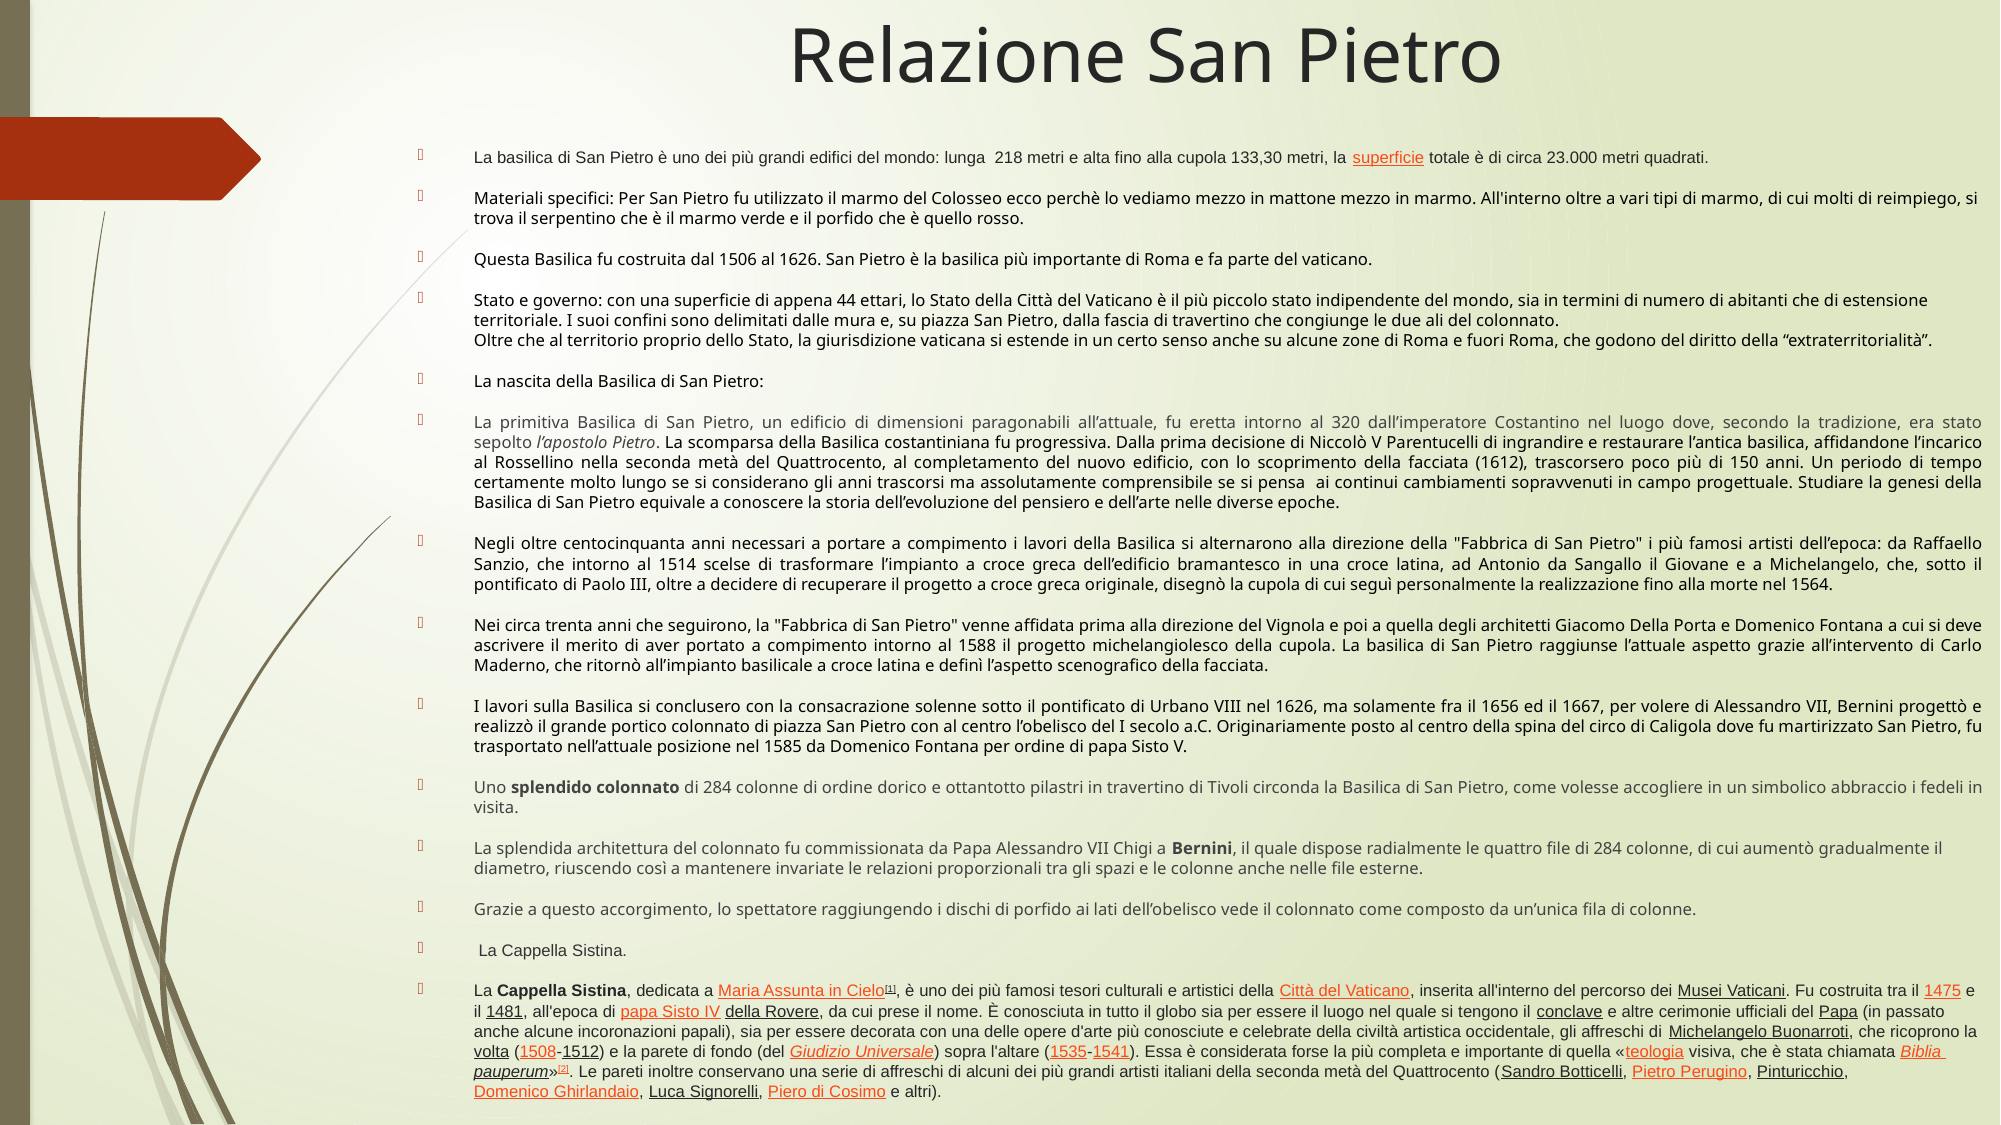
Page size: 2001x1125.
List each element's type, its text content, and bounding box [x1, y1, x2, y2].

title Relazione San Pietro [425, 0, 1888, 122]
list La basilica di San Pietro è uno dei più grandi edifici del mondo: lunga 218 metri e alta fino alla cupola 133,30 metri, la superficie totale è di circa 23.000 metri quadrati. Materiali specifici: Per San Pietro fu utilizzato il marmo del Colosseo ecco perchè lo vediamo mezzo in mattone mezzo in marmo. All'interno oltre a vari tipi di marmo, di cui molti di reimpiego, si trova il serpentino che è il marmo verde e il porfido che è quello rosso. Questa Basilica fu costruita dal 1506 al 1626. San Pietro è la basilica più importante di Roma e fa parte del vaticano. Stato e governo: con una superficie di appena 44 ettari, lo Stato della Città del Vaticano è il più piccolo stato indipendente del mondo, sia in termini di numero di abitanti che di estensione territoriale. I suoi confini sono delimitati dalle mura e, su piazza San Pietro, dalla fascia di travertino che congiunge le due ali del colonnato. Oltre che al territorio proprio dello Stato, la giurisdizione vaticana si estende in un certo senso anche su alcune zone di Roma e fuori Roma, che godono del diritto della “extraterritorialità”. La nascita della Basilica di San Pietro: La primitiva Basilica di San Pietro, un edificio di dimensioni paragonabili all’attuale, fu eretta intorno al 320 dall’imperatore Costantino nel luogo dove, secondo la tradizione, era stato sepolto l’apostolo Pietro. La scomparsa della Basilica costantiniana fu progressiva. Dalla prima decisione di Niccolò V Parentucelli di ingrandire e restaurare l’antica basilica, affidandone l’incarico al Rossellino nella seconda metà del Quattrocento, al completamento del nuovo edificio, con lo scoprimento della facciata (1612), trascorsero poco più di 150 anni. Un periodo di tempo certamente molto lungo se si considerano gli anni trascorsi ma assolutamente comprensibile se si pensa ai continui cambiamenti sopravvenuti in campo progettuale. Studiare la genesi della Basilica di San Pietro equivale a conoscere la storia dell’evoluzione del pensiero e dell’arte nelle diverse epoche. Negli oltre centocinquanta anni necessari a portare a compimento i lavori della Basilica si alternarono alla direzione della "Fabbrica di San Pietro" i più famosi artisti dell’epoca: da Raffaello Sanzio, che intorno al 1514 scelse di trasformare l’impianto a croce greca dell’edificio bramantesco in una croce latina, ad Antonio da Sangallo il Giovane e a Michelangelo, che, sotto il pontificato di Paolo III, oltre a decidere di recuperare il progetto a croce greca originale, disegnò la cupola di cui seguì personalmente la realizzazione fino alla morte nel 1564. Nei circa trenta anni che seguirono, la "Fabbrica di San Pietro" venne affidata prima alla direzione del Vignola e poi a quella degli architetti Giacomo Della Porta e Domenico Fontana a cui si deve ascrivere il merito di aver portato a compimento intorno al 1588 il progetto michelangiolesco della cupola. La basilica di San Pietro raggiunse l’attuale aspetto grazie all’intervento di Carlo Maderno, che ritornò all’impianto basilicale a croce latina e definì l’aspetto scenografico della facciata. I lavori sulla Basilica si conclusero con la consacrazione solenne sotto il pontificato di Urbano VIII nel 1626, ma solamente fra il 1656 ed il 1667, per volere di Alessandro VII, Bernini progettò e realizzò il grande portico colonnato di piazza San Pietro con al centro l’obelisco del I secolo a.C. Originariamente posto al centro della spina del circo di Caligola dove fu martirizzato San Pietro, fu trasportato nell’attuale posizione nel 1585 da Domenico Fontana per ordine di papa Sisto V. Uno splendido colonnato di 284 colonne di ordine dorico e ottantotto pilastri in travertino di Tivoli circonda la Basilica di San Pietro, come volesse accogliere in un simbolico abbraccio i fedeli in visita. La splendida architettura del colonnato fu commissionata da Papa Alessandro VII Chigi a Bernini, il quale dispose radialmente le quattro file di 284 colonne, di cui aumentò gradualmente il diametro, riuscendo così a mantenere invariate le relazioni proporzionali tra gli spazi e le colonne anche nelle file esterne. Grazie a questo accorgimento, lo spettatore raggiungendo i dischi di porfido ai lati dell’obelisco vede il colonnato come composto da un’unica fila di colonne. La Cappella Sistina. La Cappella Sistina, dedicata a Maria Assunta in Cielo[1], è uno dei più famosi tesori culturali e artistici della Città del Vaticano, inserita all'interno del percorso dei Musei Vaticani. Fu costruita tra il 1475 e il 1481, all'epoca di papa Sisto IV della Rovere, da cui prese il nome. È conosciuta in tutto il globo sia per essere il luogo nel quale si tengono il conclave e altre cerimonie ufficiali del Papa (in passato anche alcune incoronazioni papali), sia per essere decorata con una delle opere d'arte più conosciute e celebrate della civiltà artistica occidentale, gli affreschi di Michelangelo Buonarroti, che ricoprono la volta (1508-1512) e la parete di fondo (del Giudizio Universale) sopra l'altare (1535-1541). Essa è considerata forse la più completa e importante di quella «teologia visiva, che è stata chiamata Biblia pauperum»[2]. Le pareti inoltre conservano una serie di affreschi di alcuni dei più grandi artisti italiani della seconda metà del Quattrocento (Sandro Botticelli, Pietro Perugino, Pinturicchio, Domenico Ghirlandaio, Luca Signorelli, Piero di Cosimo e altri). [402, 139, 2000, 1125]
